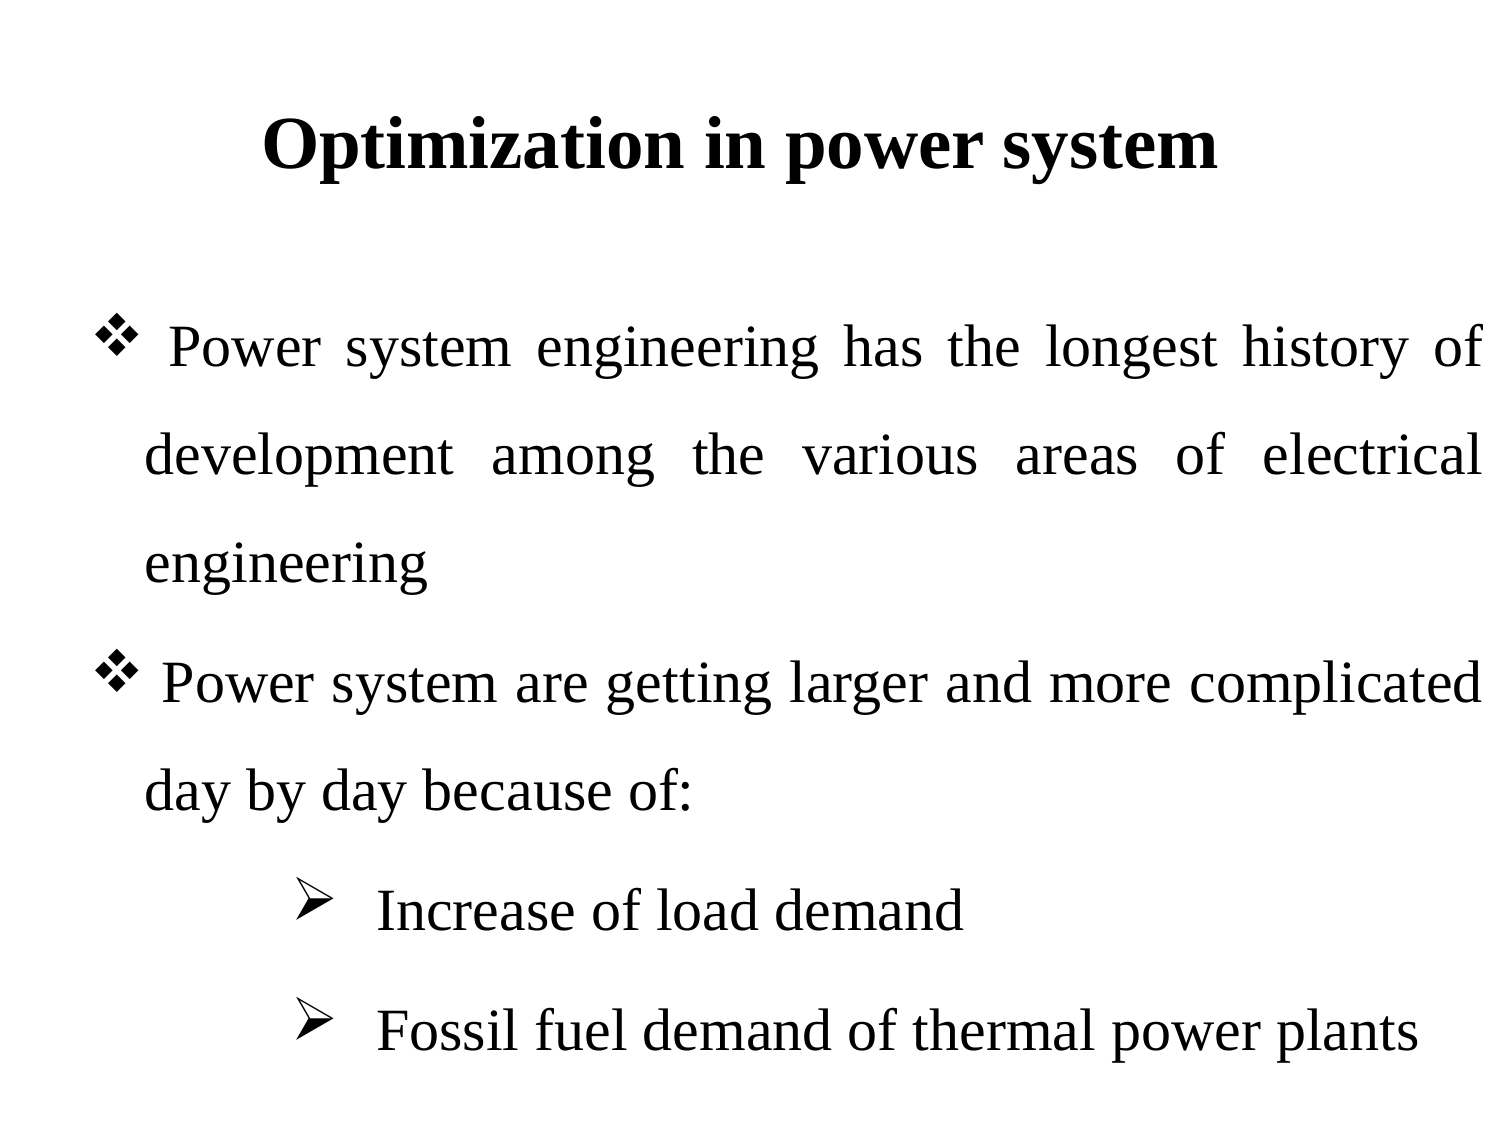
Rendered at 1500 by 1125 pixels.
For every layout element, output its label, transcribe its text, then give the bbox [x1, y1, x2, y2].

list Power system engineering has the longest history of development among the various areas of electrical engineering Power system are getting larger and more complicated day by day because of: Increase of load demand Fossil fuel demand of thermal power plants [75, 262, 1500, 1088]
title Optimization in power system [75, 45, 1425, 233]
